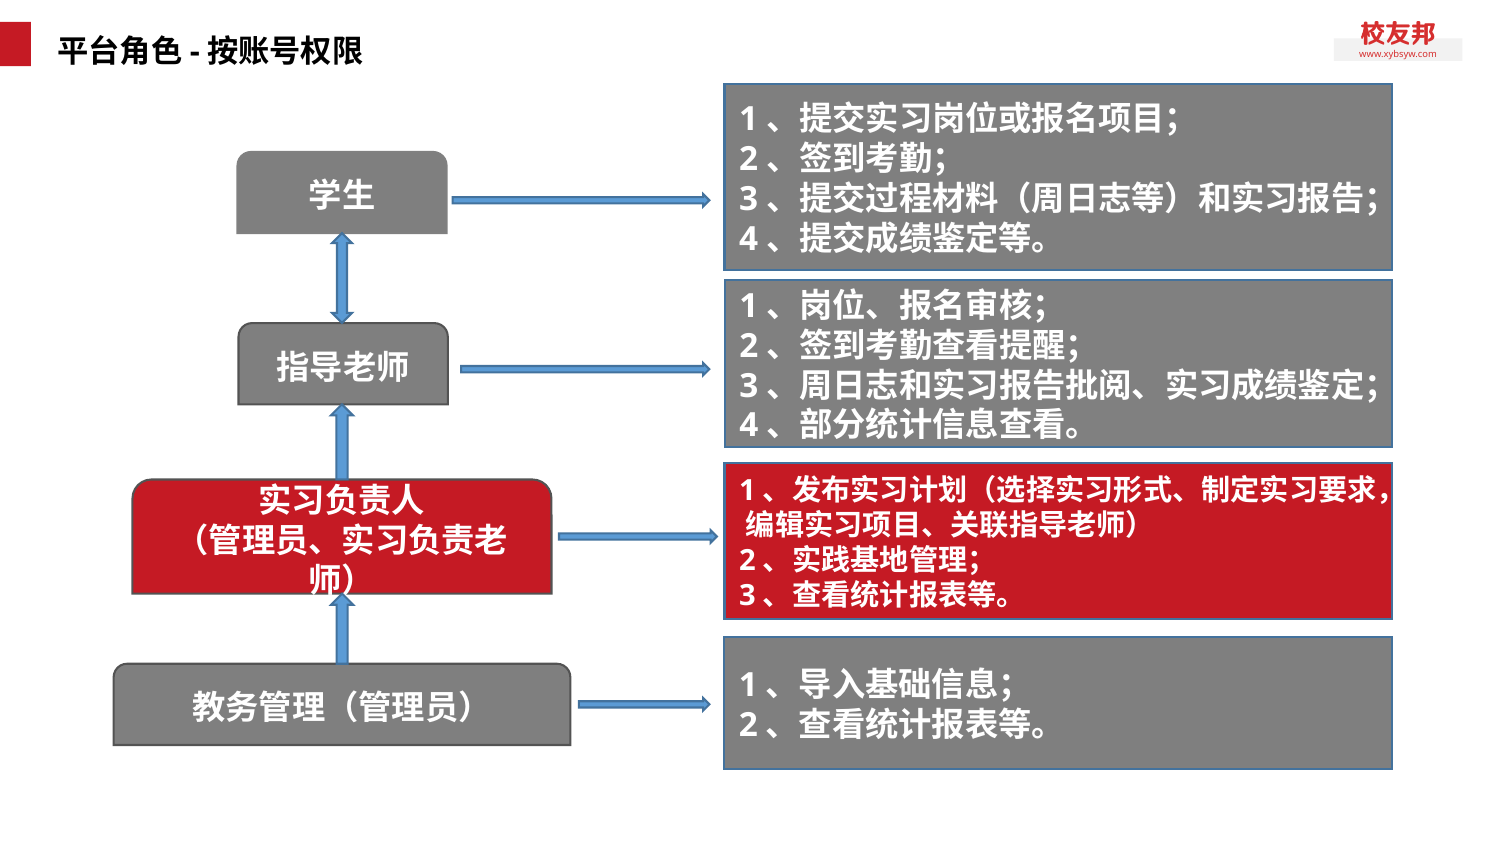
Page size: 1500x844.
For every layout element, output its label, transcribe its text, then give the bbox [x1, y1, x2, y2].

text_box 1、发布实习计划（选择实习形式、制定实习要求， 编辑实习项目、关联指导老师） 2、实践基地管理； 3、查看统计报表等。 [723, 462, 1393, 620]
text_box 1、岗位、报名审核； 2、签到考勤查看提醒； 3、周日志和实习报告批阅、实习成绩鉴定； 4、部分统计信息查看。 [724, 279, 1393, 448]
text_box [460, 360, 711, 378]
text_box 实习负责人 （管理员、实习负责老师） [131, 478, 553, 595]
text_box [329, 231, 355, 325]
title 平台角色-按账号权限 [42, 11, 939, 77]
picture [1361, 21, 1435, 45]
text_box [577, 695, 711, 714]
text_box 1、提交实习岗位或报名项目； 2、签到考勤； 3、提交过程材料（周日志等）和实习报告； 4、提交成绩鉴定等。 [723, 83, 1393, 271]
text_box 1、导入基础信息； 2、查看统计报表等。 [723, 636, 1393, 770]
text_box [328, 402, 356, 481]
text_box 教务管理（管理员） [112, 662, 572, 747]
text_box 指导老师 [237, 322, 449, 406]
text_box [328, 592, 356, 665]
text_box [451, 191, 711, 210]
text_box [557, 527, 719, 546]
text_box 学生 [236, 150, 448, 235]
